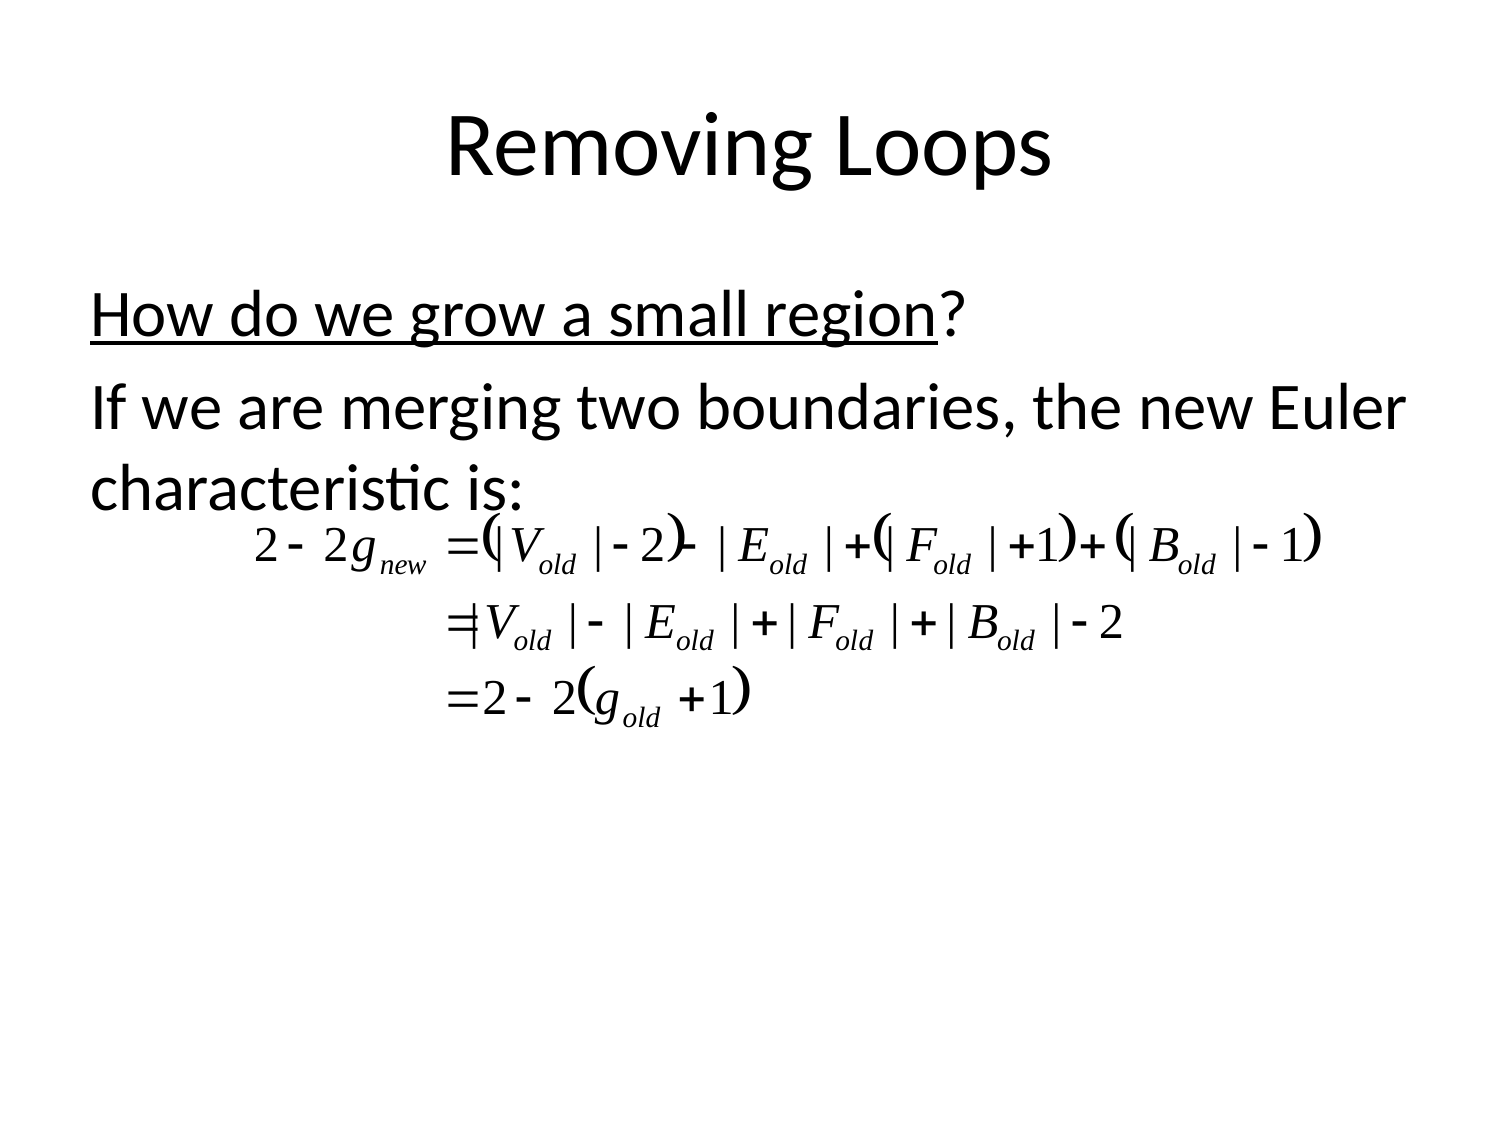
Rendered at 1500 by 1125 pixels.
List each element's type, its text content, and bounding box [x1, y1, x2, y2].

list How do we grow a small region? If we are merging two boundaries, the new Euler characteristic is: [75, 262, 1425, 1125]
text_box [246, 512, 1326, 739]
title Removing Loops [75, 45, 1425, 233]
